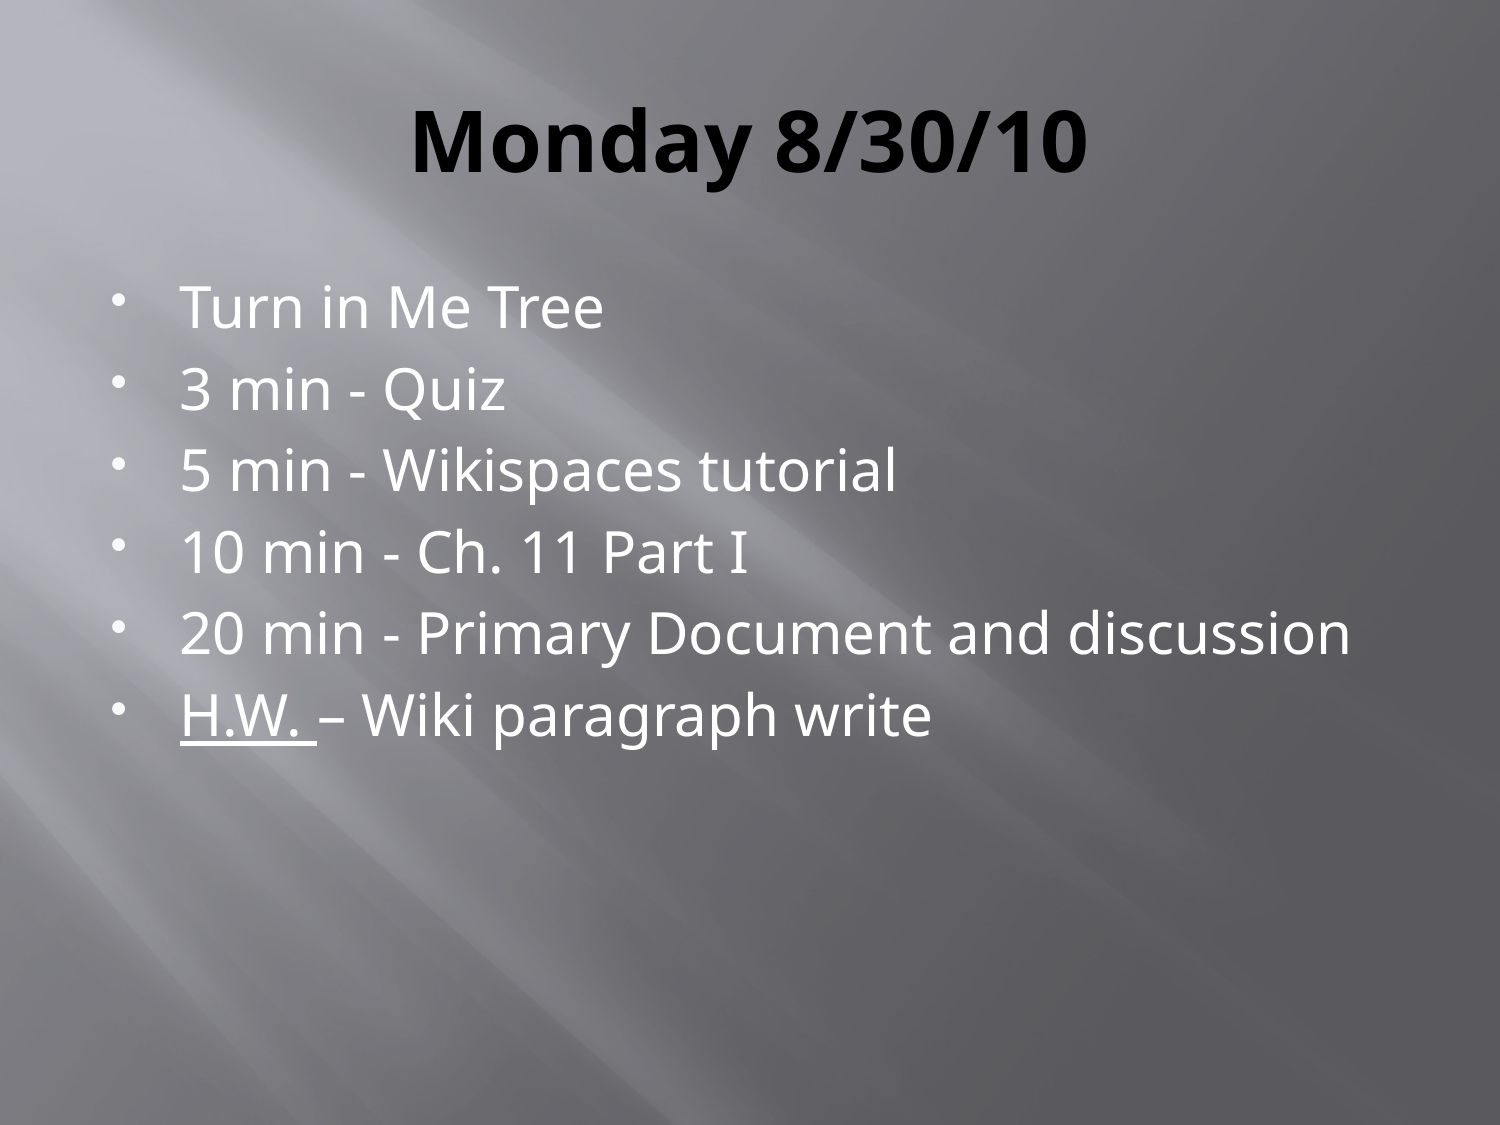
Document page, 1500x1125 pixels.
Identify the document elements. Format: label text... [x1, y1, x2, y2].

list Turn in Me Tree 3 min - Quiz 5 min - Wikispaces tutorial 10 min - Ch. 11 Part I 20 min - Primary Document and discussion H.W. – Wiki paragraph write [75, 262, 1425, 1035]
title Monday 8/30/10 [75, 45, 1425, 233]
